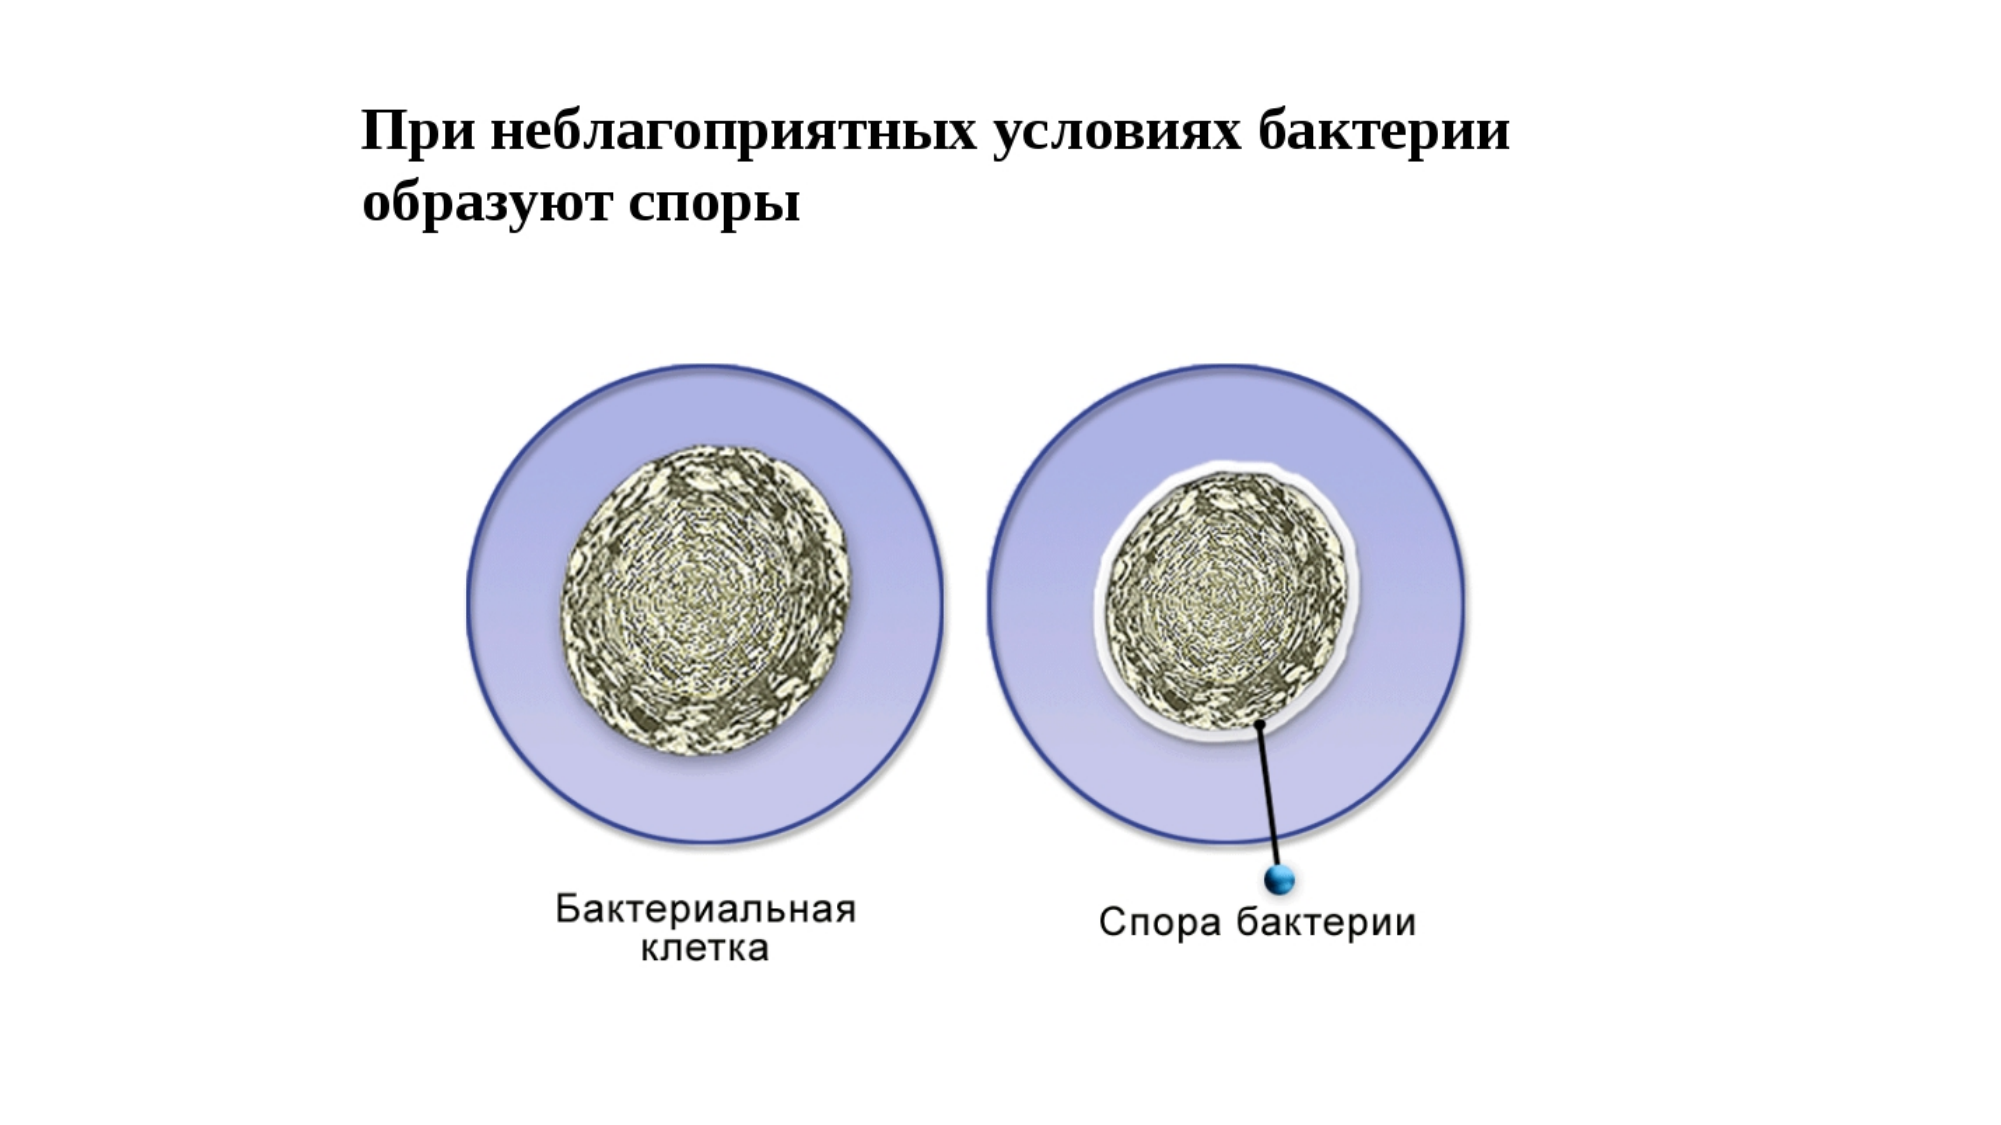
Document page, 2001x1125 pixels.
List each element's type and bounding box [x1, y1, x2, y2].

picture [304, 37, 1648, 1046]
